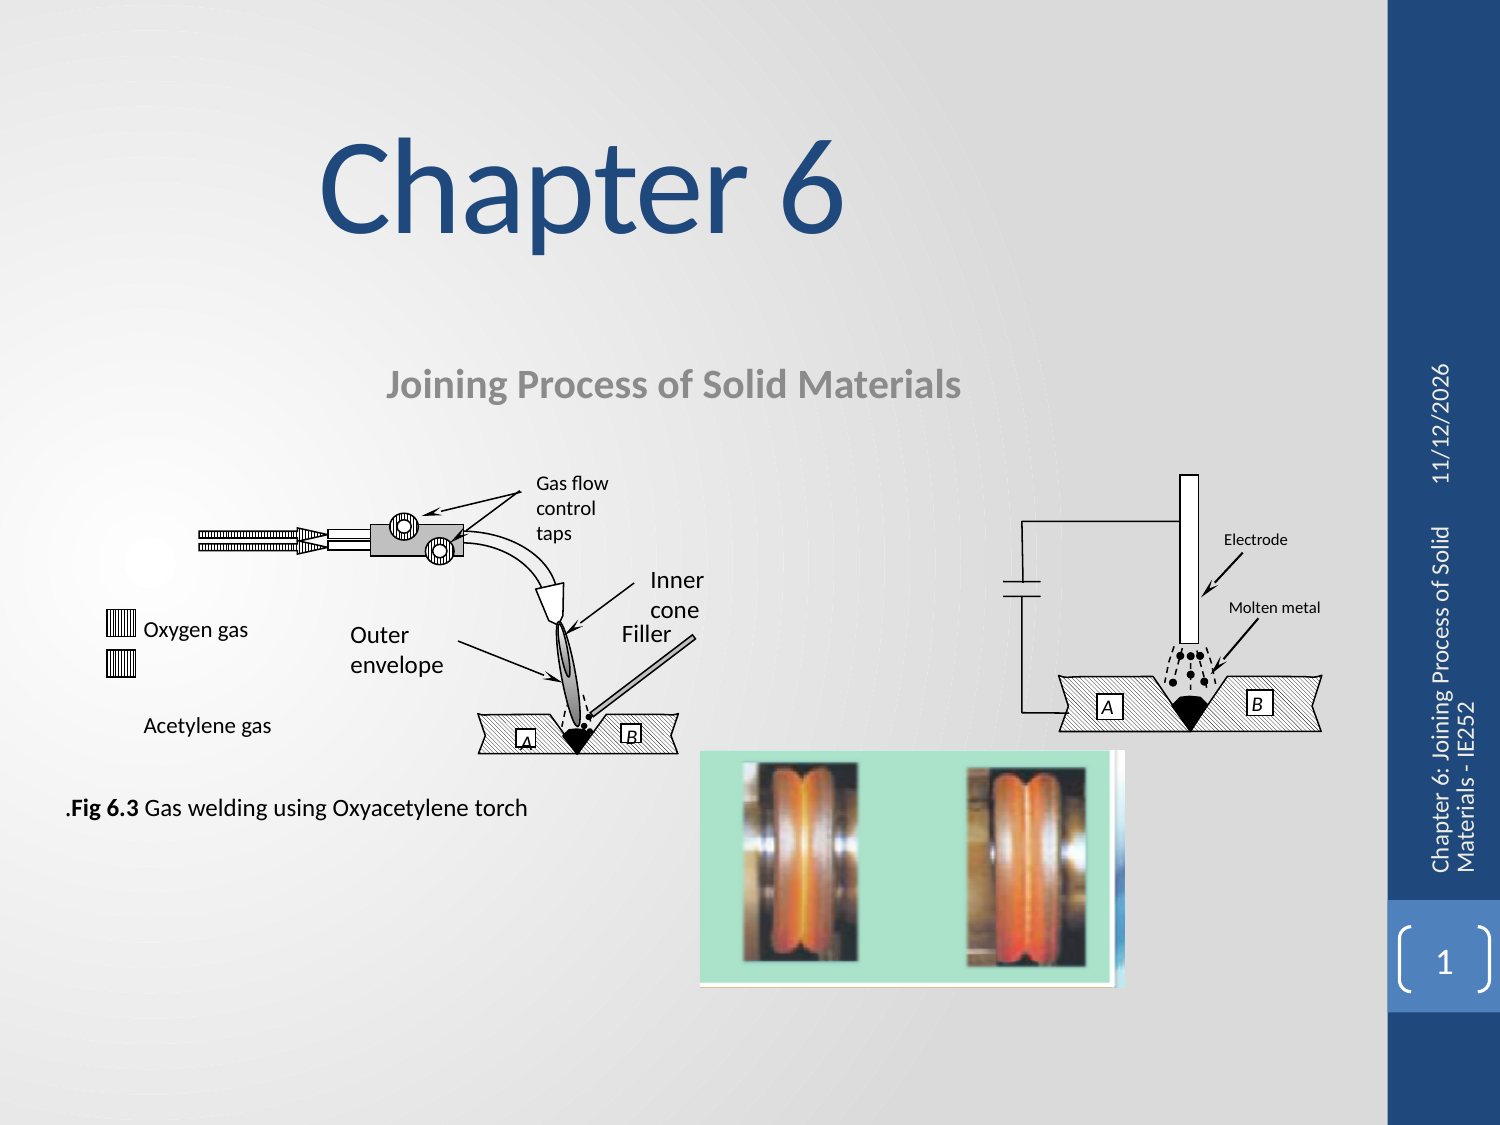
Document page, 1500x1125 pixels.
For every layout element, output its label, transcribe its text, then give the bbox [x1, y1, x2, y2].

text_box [49, 462, 751, 838]
picture [699, 749, 1126, 988]
footer Chapter 6: Joining Process of Solid Materials - IE252 [1408, 500, 1469, 889]
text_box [1002, 474, 1338, 732]
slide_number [1408, 100, 1469, 500]
text_box Chapter 6 Joining Process of Solid Materials [70, 246, 1346, 434]
slide_number 1 [1397, 925, 1492, 994]
